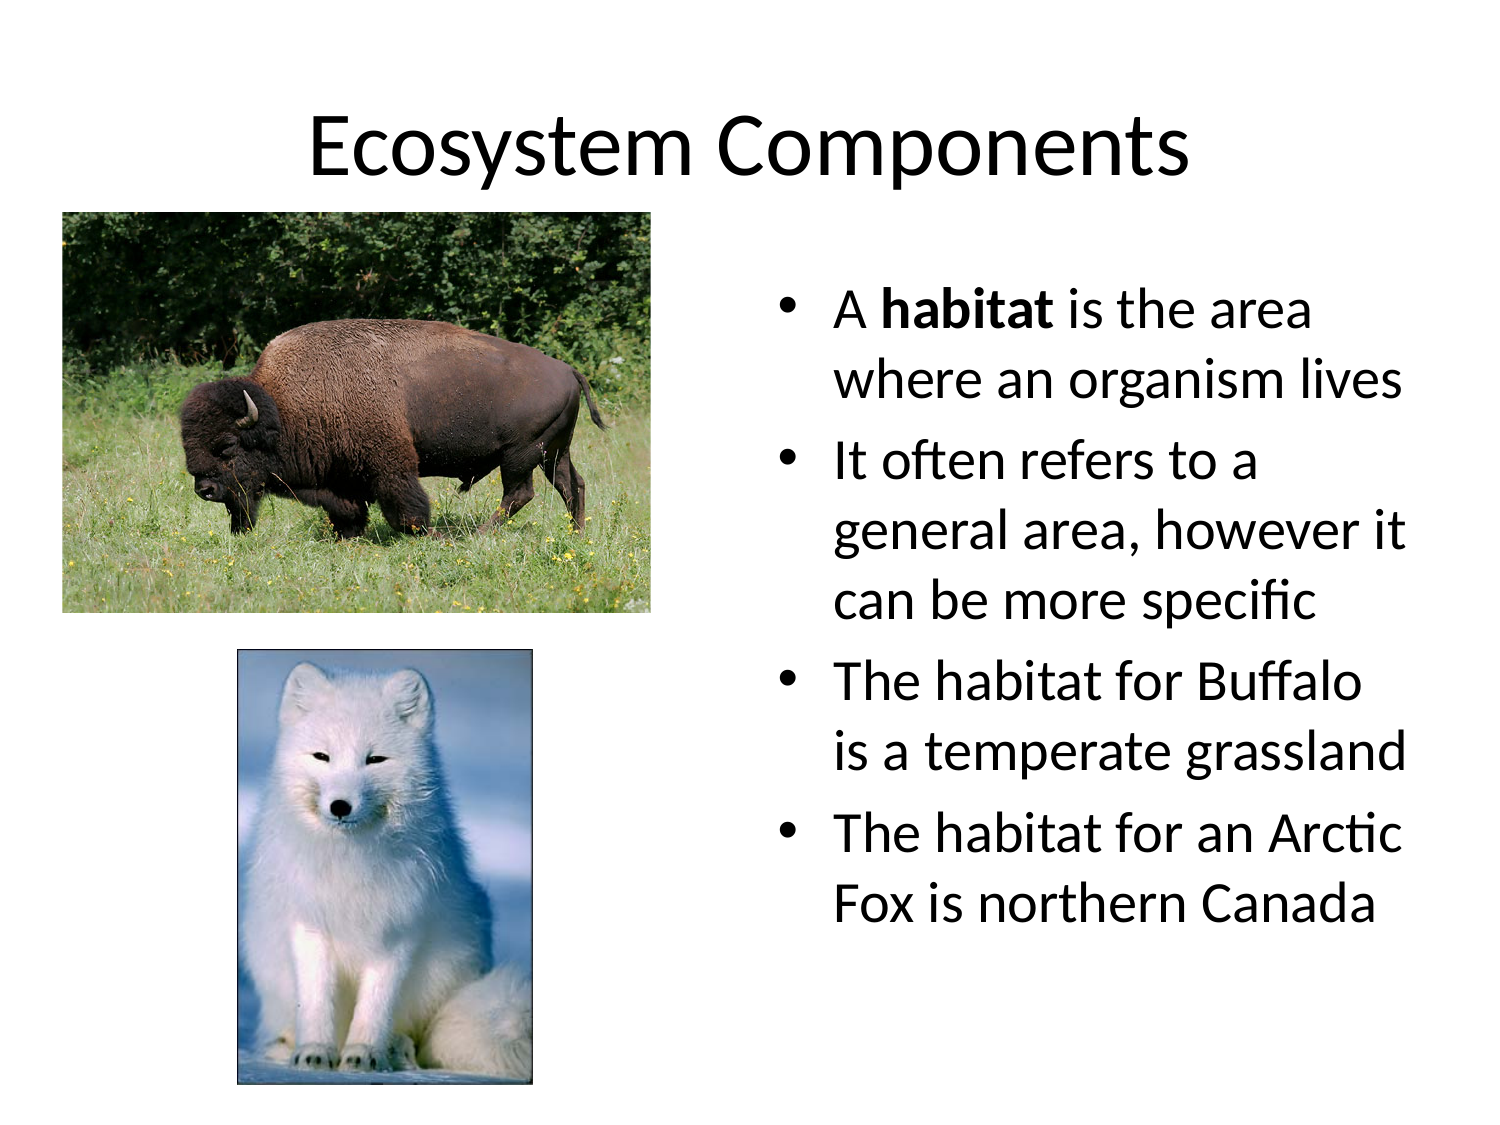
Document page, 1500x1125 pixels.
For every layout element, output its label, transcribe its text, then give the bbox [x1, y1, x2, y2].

title Ecosystem Components [75, 45, 1425, 233]
picture [237, 649, 533, 1085]
list A habitat is the area where an organism lives It often refers to a general area, however it can be more specific The habitat for Buffalo is a temperate grassland The habitat for an Arctic Fox is northern Canada [762, 262, 1425, 1005]
picture [62, 212, 651, 613]
